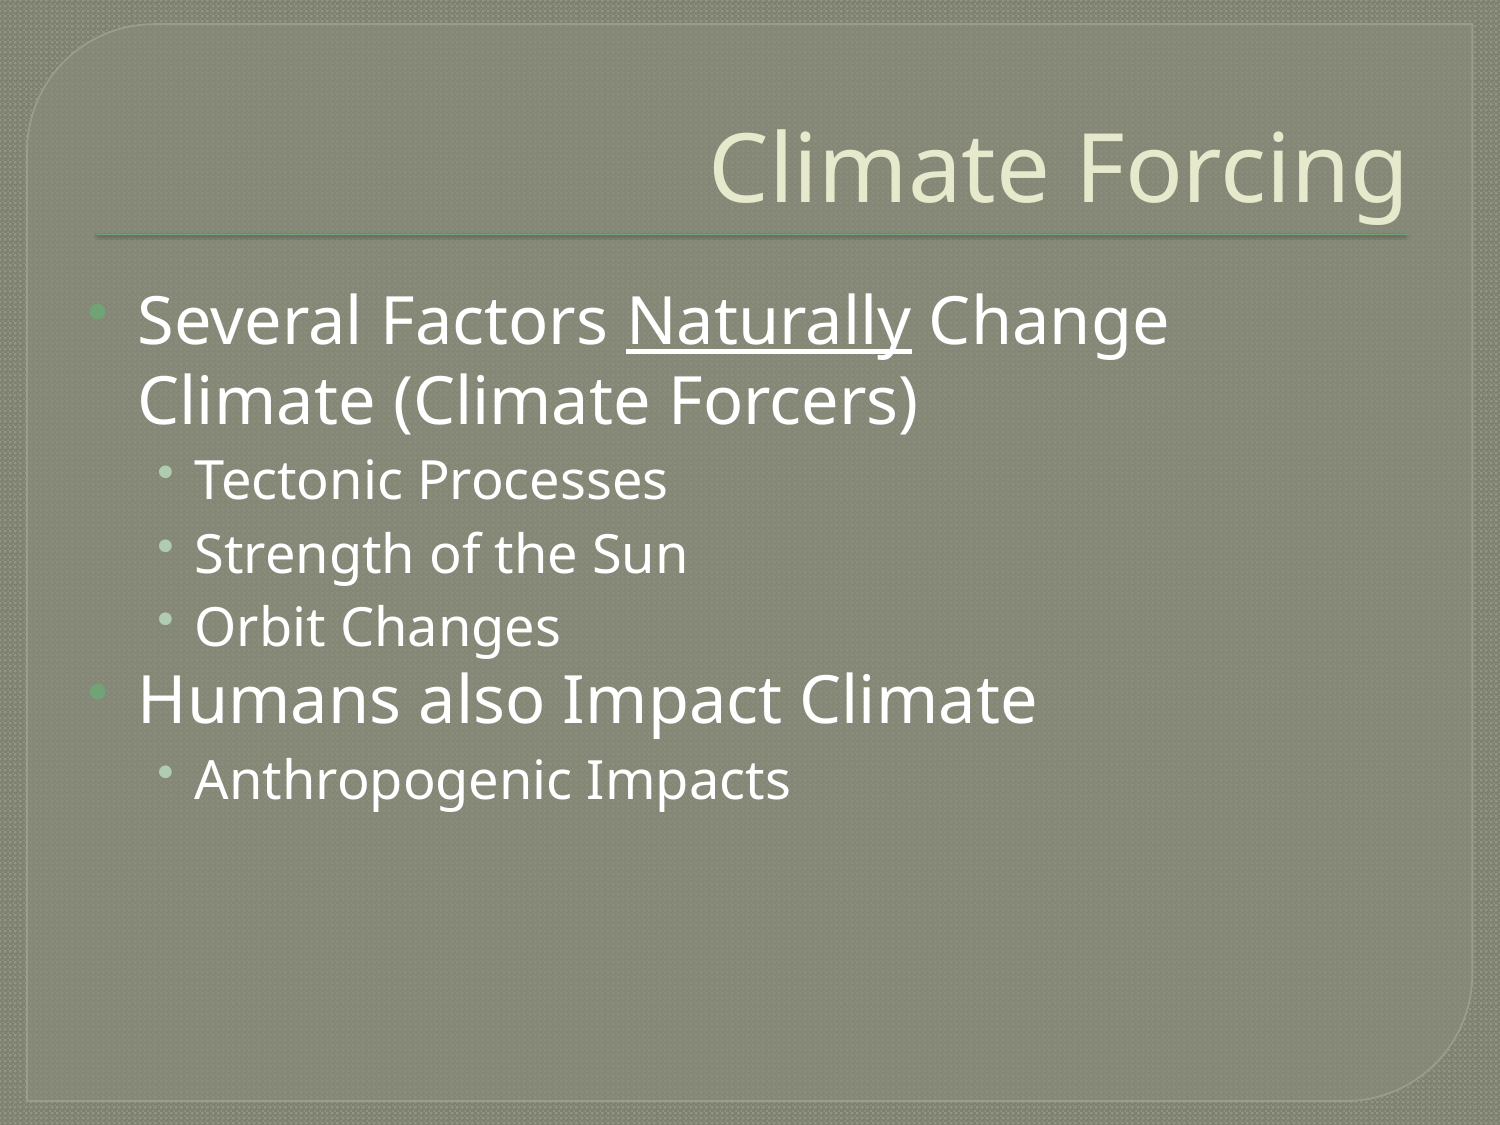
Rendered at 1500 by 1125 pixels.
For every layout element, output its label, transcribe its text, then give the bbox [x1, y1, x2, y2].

list Several Factors Naturally Change Climate (Climate Forcers) Tectonic Processes Strength of the Sun Orbit Changes Humans also Impact Climate Anthropogenic Impacts [75, 270, 1425, 1013]
title Climate Forcing [75, 41, 1425, 230]
